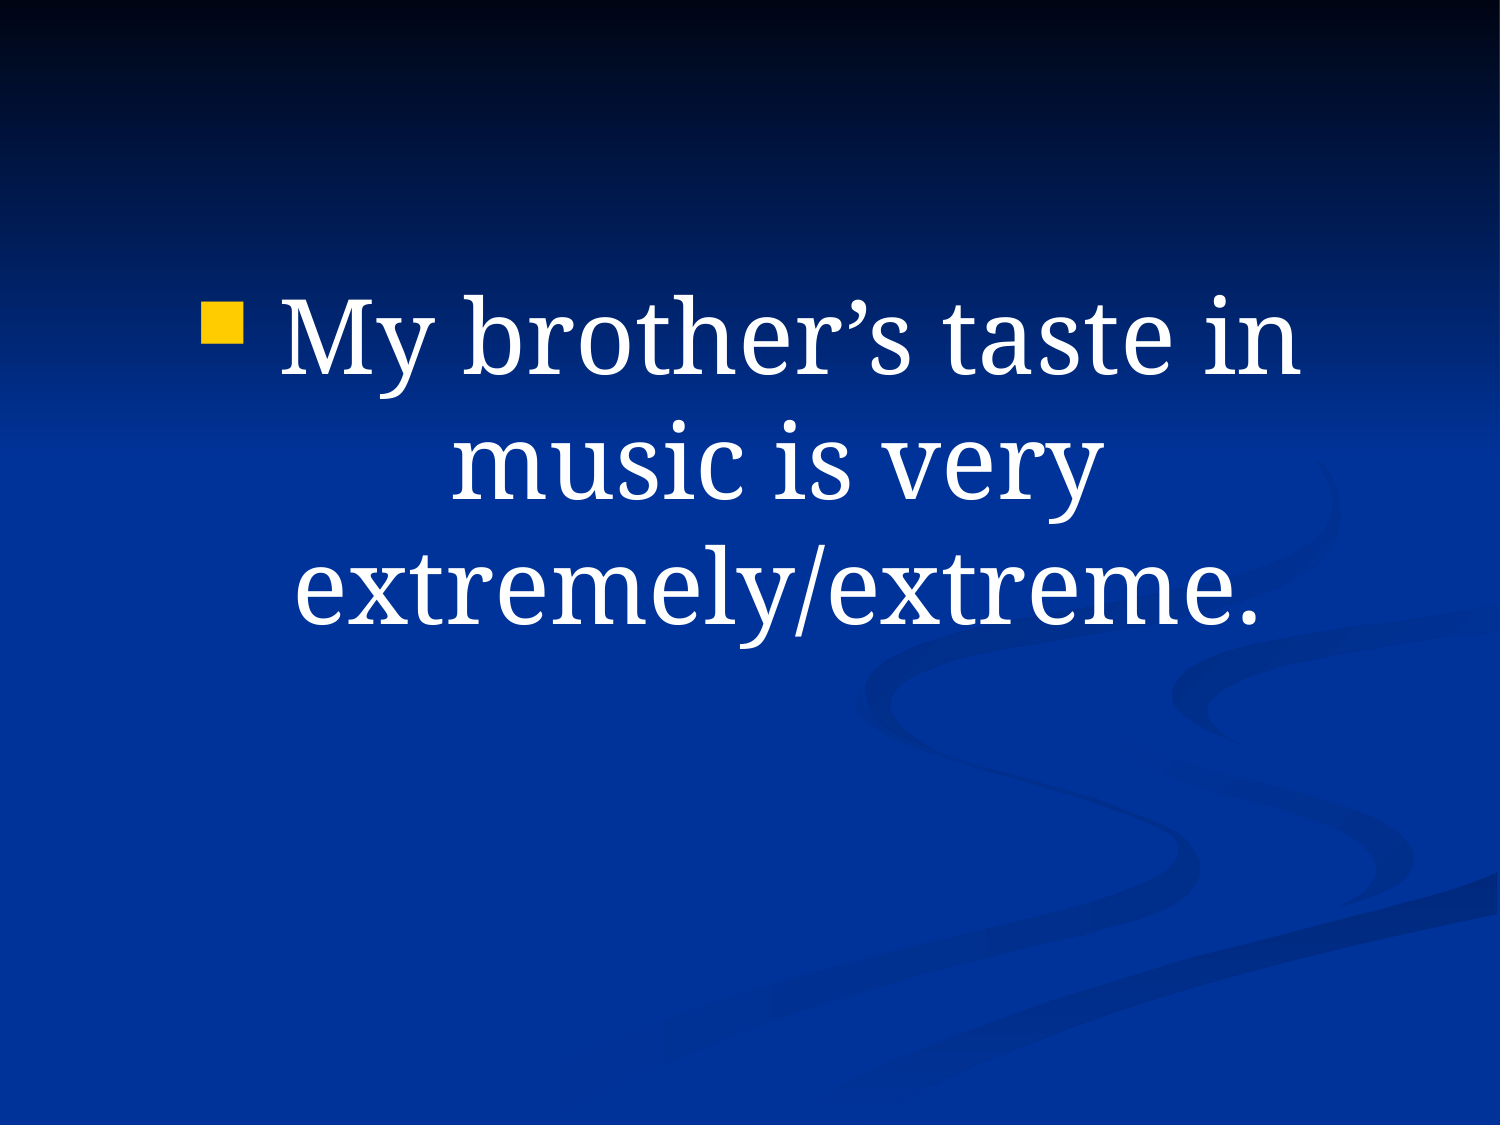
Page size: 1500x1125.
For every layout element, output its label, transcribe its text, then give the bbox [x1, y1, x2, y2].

list My brother’s taste in music is very extremely/extreme. [75, 262, 1425, 1005]
